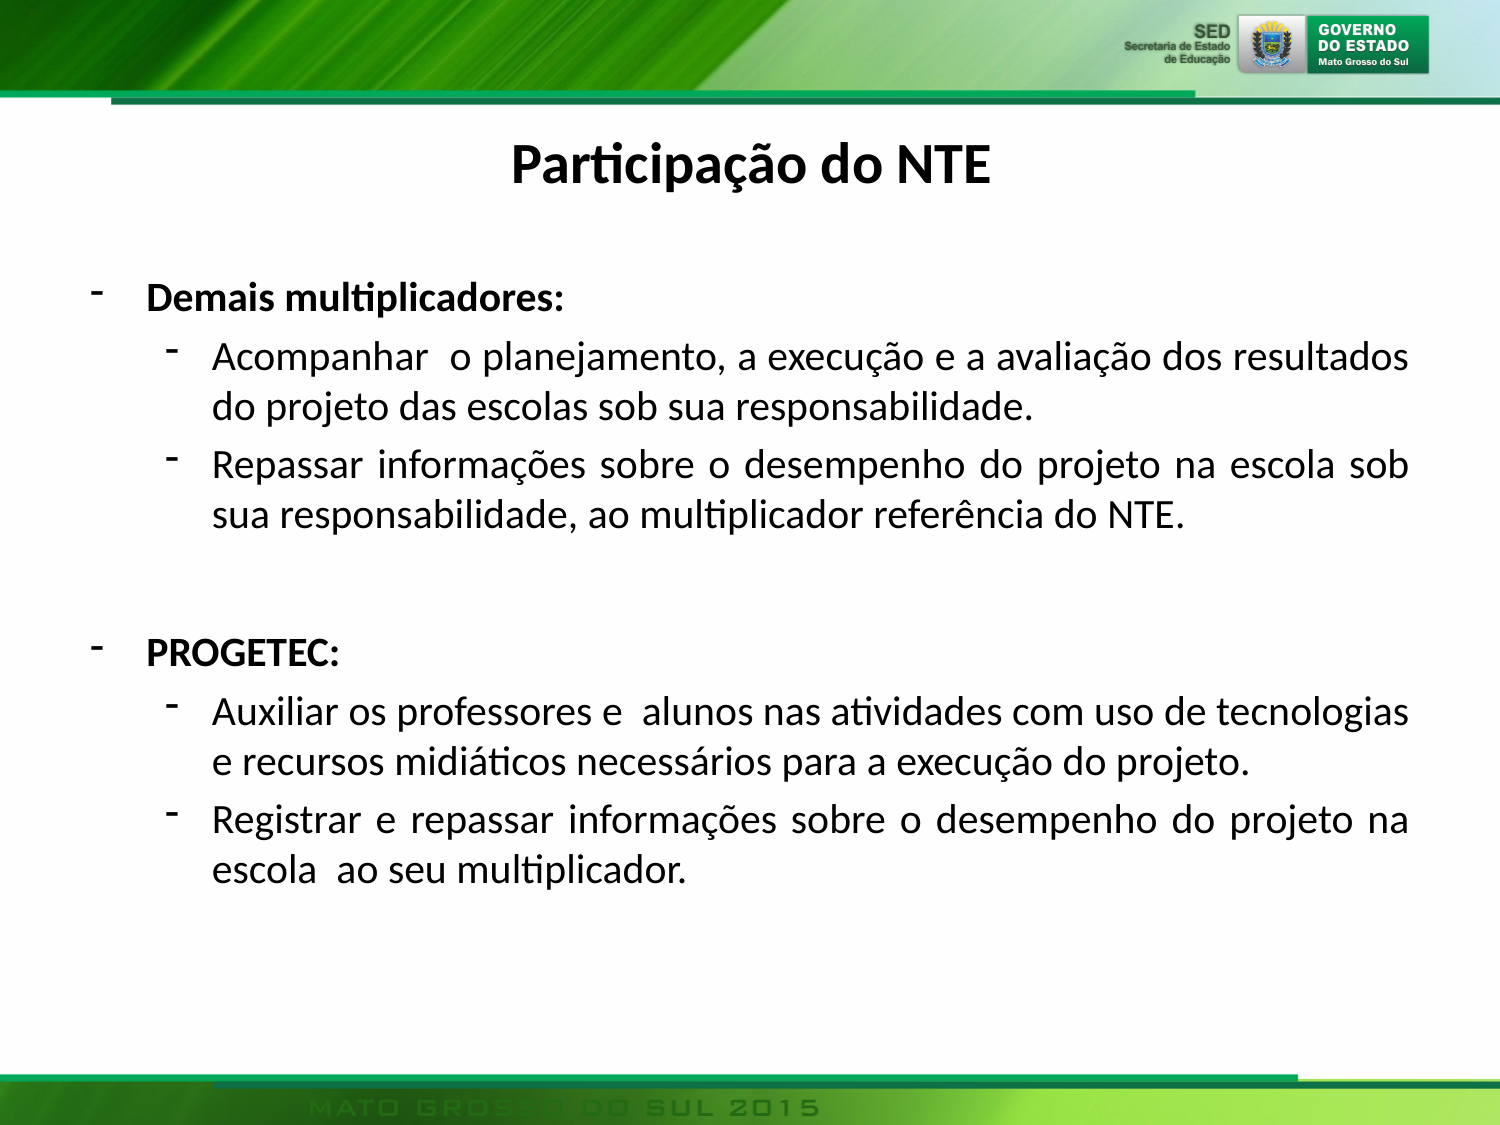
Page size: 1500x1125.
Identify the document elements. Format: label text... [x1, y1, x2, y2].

list Demais multiplicadores: Acompanhar o planejamento, a execução e a avaliação dos resultados do projeto das escolas sob sua responsabilidade. Repassar informações sobre o desempenho do projeto na escola sob sua responsabilidade, ao multiplicador referência do NTE. PROGETEC: Auxiliar os professores e alunos nas atividades com uso de tecnologias e recursos midiáticos necessários para a execução do projeto. Registrar e repassar informações sobre o desempenho do projeto na escola ao seu multiplicador. [74, 262, 1426, 1006]
picture [0, 0, 1500, 1125]
title Participação do NTE [76, 66, 1427, 255]
